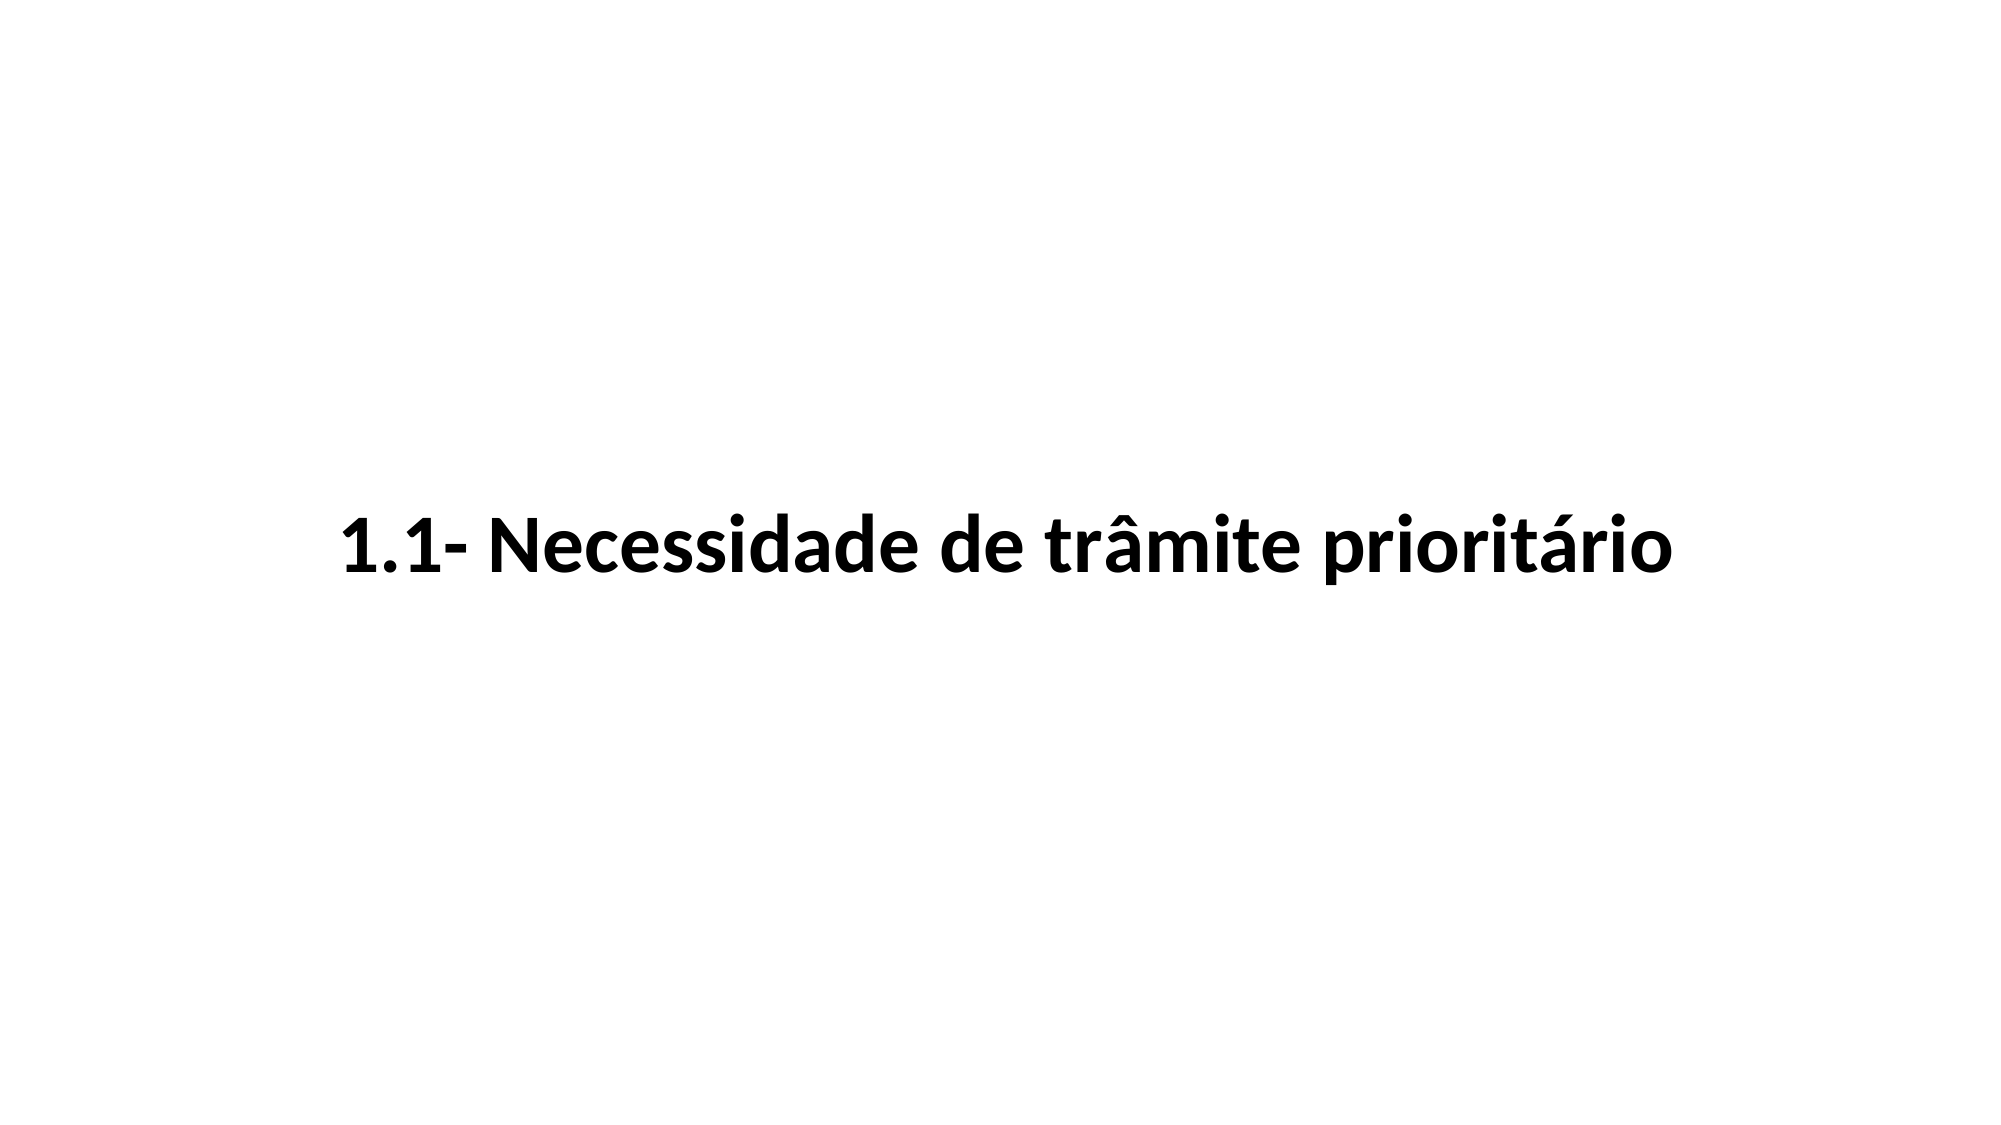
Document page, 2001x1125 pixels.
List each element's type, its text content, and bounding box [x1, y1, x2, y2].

text_box 1.1- Necessidade de trâmite prioritário [34, 32, 1977, 662]
